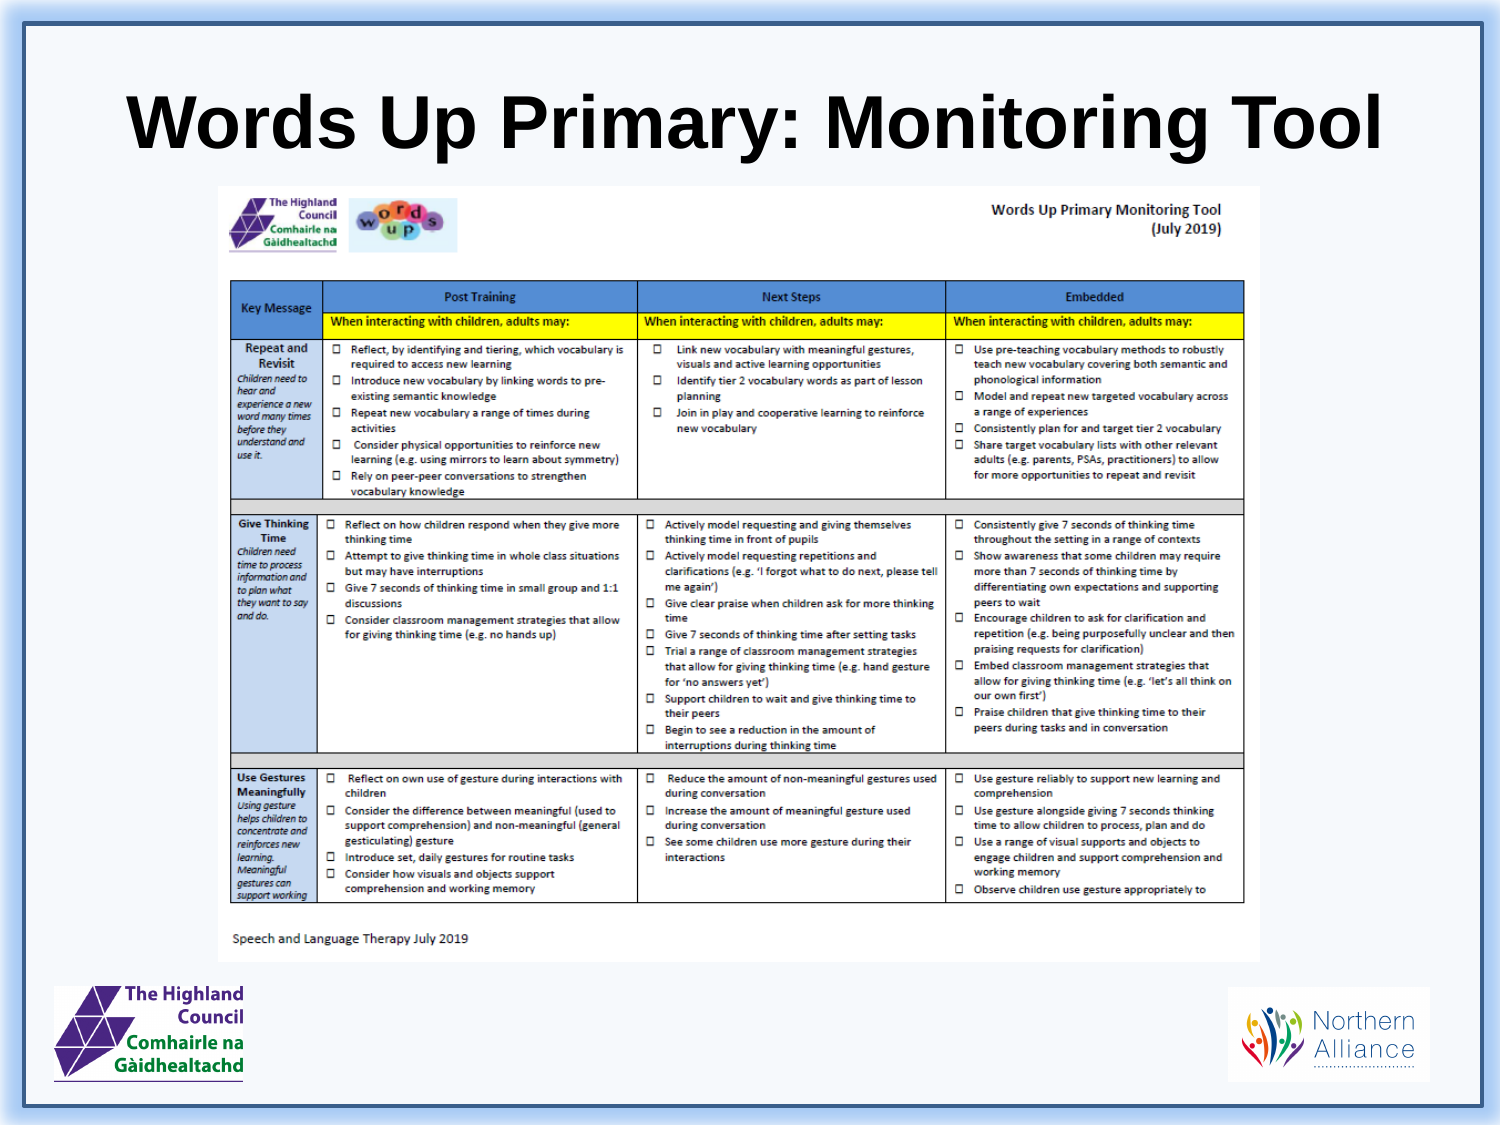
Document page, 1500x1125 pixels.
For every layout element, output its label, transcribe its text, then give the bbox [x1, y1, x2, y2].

picture [1227, 987, 1430, 1082]
picture [54, 986, 243, 1082]
text_box [22, 21, 1484, 1108]
text_box Words Up Primary: Monitoring Tool [52, 66, 1459, 172]
picture [218, 186, 1260, 963]
